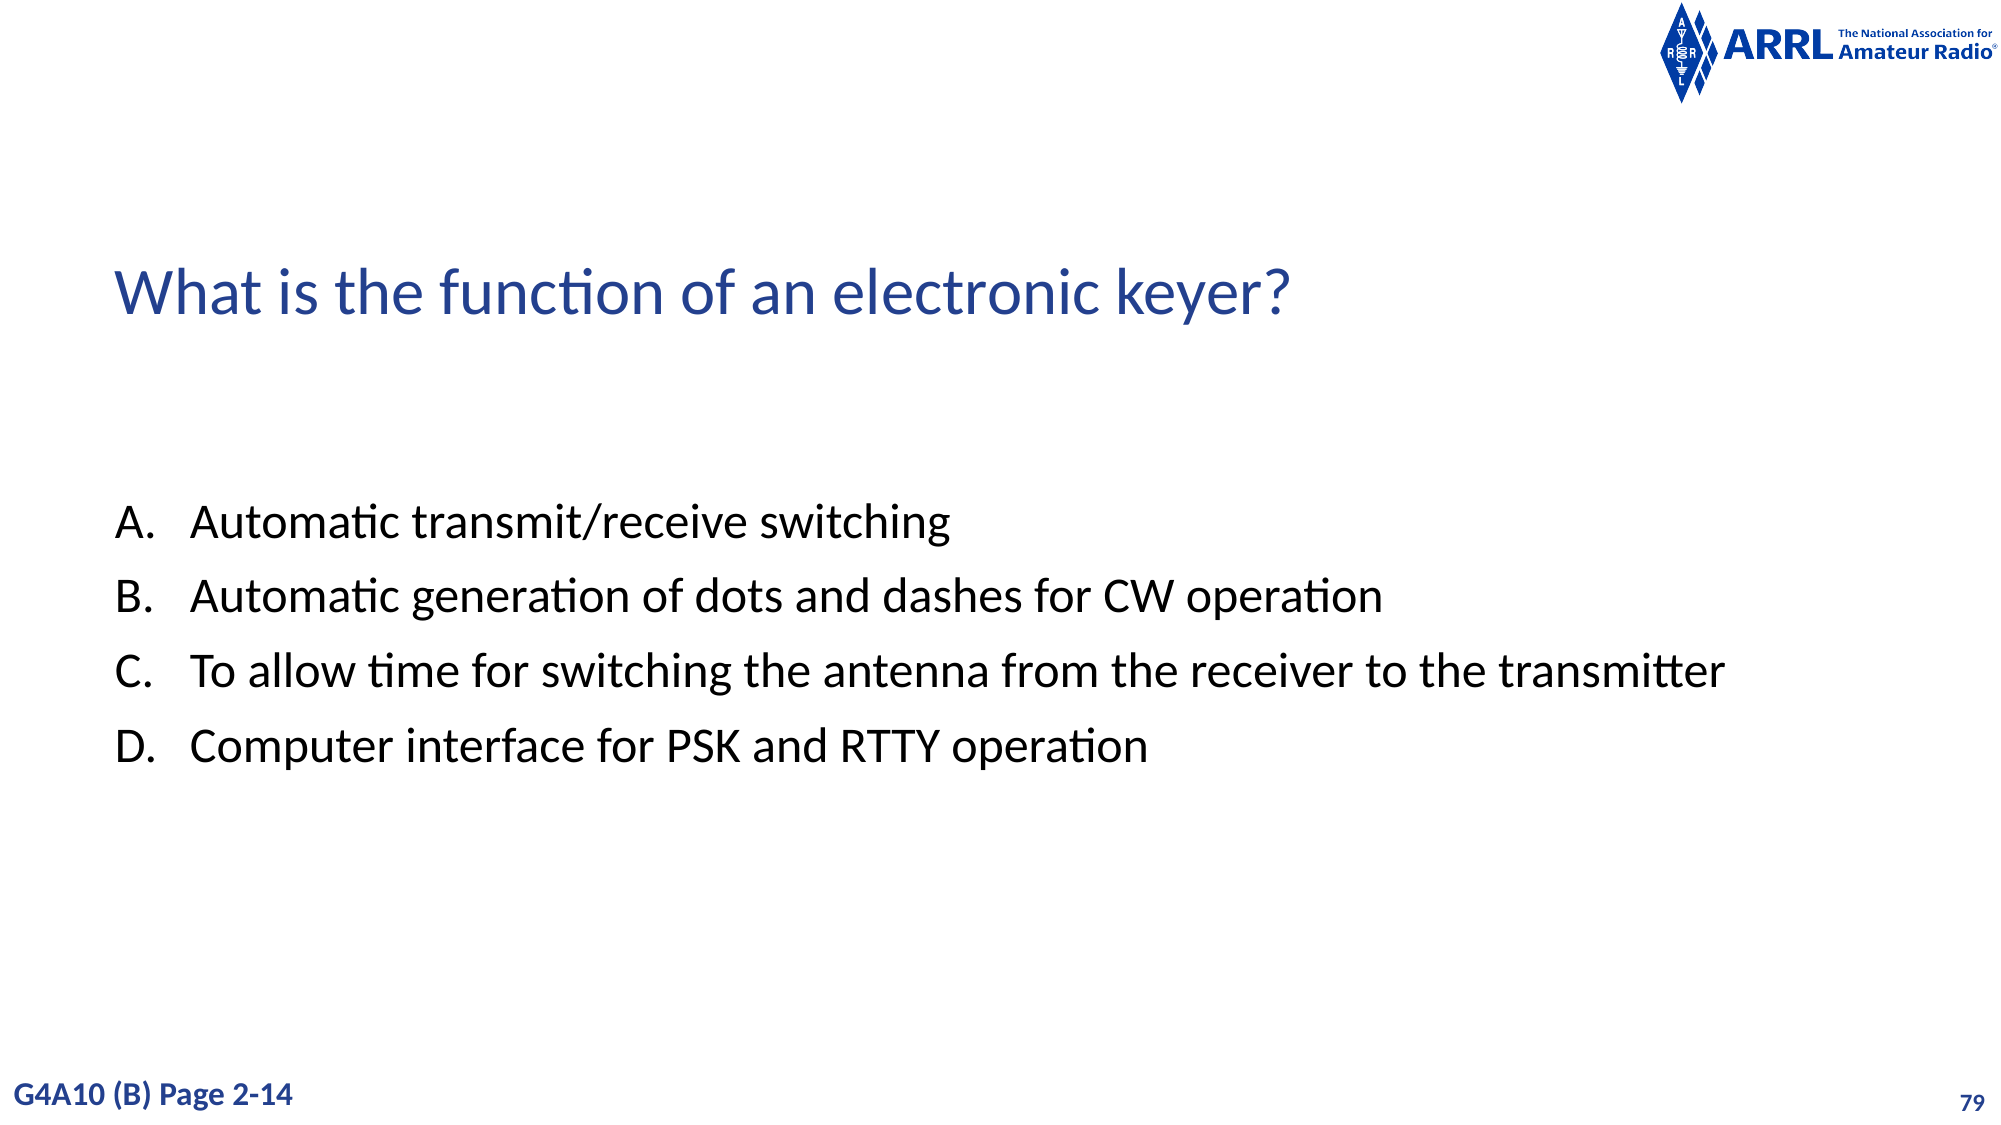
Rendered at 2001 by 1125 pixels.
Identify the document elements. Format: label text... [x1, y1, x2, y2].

picture [1658, 0, 1999, 106]
title What is the function of an electronic keyer? [99, 249, 1900, 388]
text_box G4A10 (B) Page 2-14 [0, 1064, 1312, 1120]
list Automatic transmit/receive switching Automatic generation of dots and dashes for CW operation To allow time for switching the antenna from the receiver to the transmitter Computer interface for PSK and RTTY operation [99, 487, 1900, 1005]
text_box 79 [1899, 1079, 2000, 1125]
